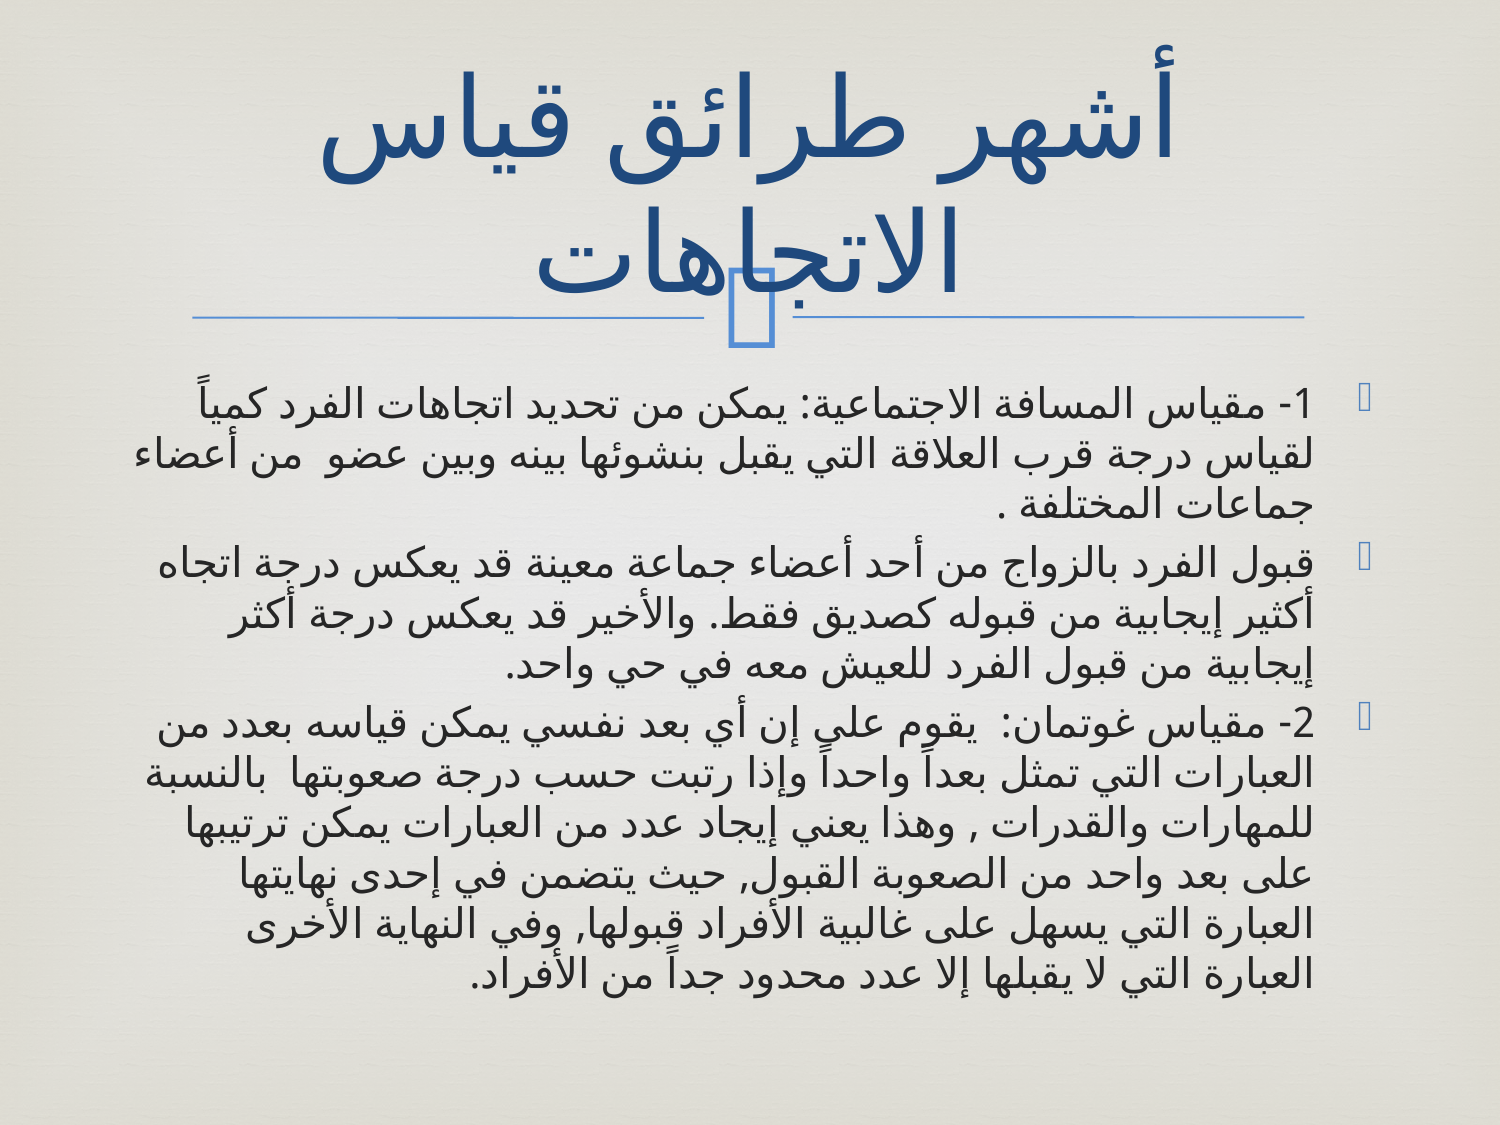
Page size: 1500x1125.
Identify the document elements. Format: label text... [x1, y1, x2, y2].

list 1- مقياس المسافة الاجتماعية: يمكن من تحديد اتجاهات الفرد كمياً لقياس درجة قرب العلاقة التي يقبل بنشوئها بينه وبين عضو من أعضاء جماعات المختلفة . قبول الفرد بالزواج من أحد أعضاء جماعة معينة قد يعكس درجة اتجاه أكثير إيجابية من قبوله كصديق فقط. والأخير قد يعكس درجة أكثر إيجابية من قبول الفرد للعيش معه في حي واحد. 2- مقياس غوتمان: يقوم على إن أي بعد نفسي يمكن قياسه بعدد من العبارات التي تمثل بعداً واحداً وإذا رتبت حسب درجة صعوبتها بالنسبة للمهارات والقدرات , وهذا يعني إيجاد عدد من العبارات يمكن ترتيبها على بعد واحد من الصعوبة القبول, حيث يتضمن في إحدى نهايتها العبارة التي يسهل على غالبية الأفراد قبولها, وفي النهاية الأخرى العبارة التي لا يقبلها إلا عدد محدود جداً من الأفراد. [114, 368, 1386, 1005]
title أشهر طرائق قياس الاتجاهات [112, 93, 1386, 267]
